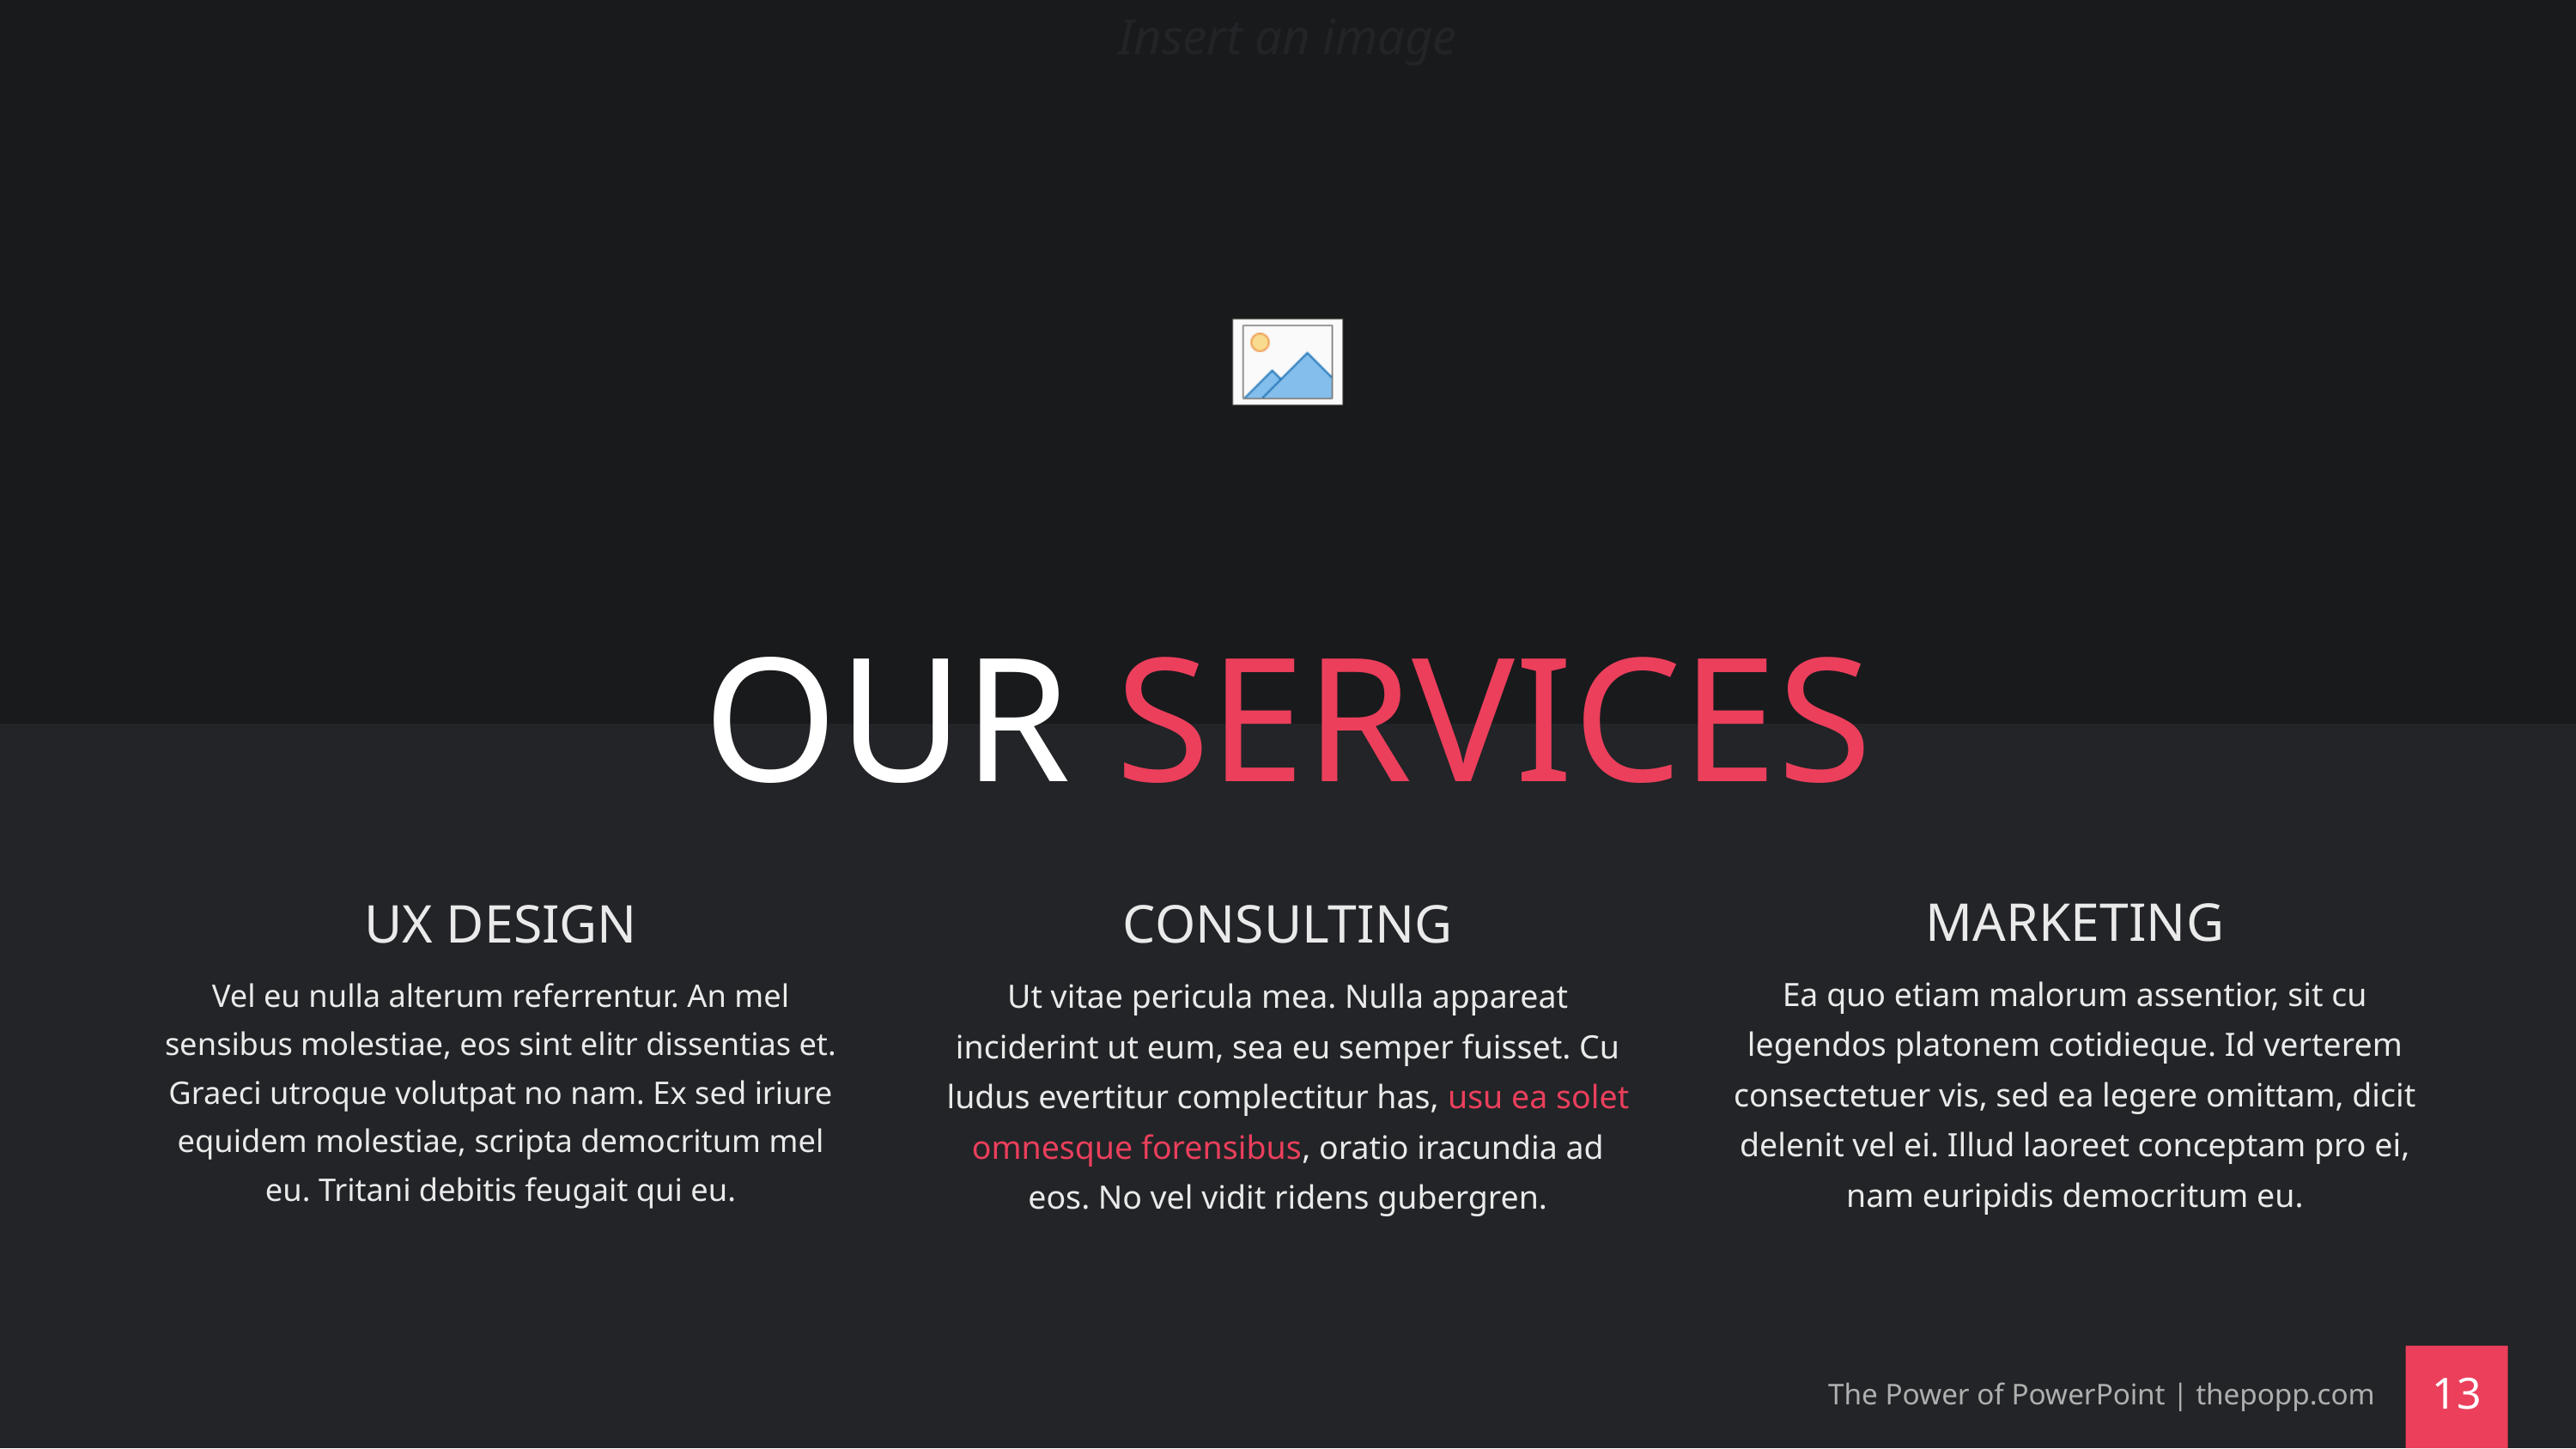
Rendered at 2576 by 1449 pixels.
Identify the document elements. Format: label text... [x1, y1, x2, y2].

list Vel eu nulla alterum referrentur. An mel sensibus molestiae, eos sint elitr dissentias et. Graeci utroque volutpat no nam. Ex sed iriure equidem molestiae, scripta democritum mel eu. Tritani debitis feugait qui eu. [143, 958, 859, 1258]
footer The Power of PowerPoint | thepopp.com [1519, 1356, 2389, 1434]
list MARKETING [1717, 882, 2433, 955]
list Ut vitae pericula mea. Nulla appareat inciderint ut eum, sea eu semper fuisset. Cu ludus evertitur complectitur has, usu ea solet omnesque forensibus, oratio iracundia ad eos. No vel vidit ridens gubergren. [930, 958, 1646, 1258]
picture [0, 0, 2576, 724]
list UX DESIGN [143, 884, 859, 958]
list Ea quo etiam malorum assentior, sit cu legendos platonem cotidieque. Id verterem consectetuer vis, sed ea legere omittam, dicit delenit vel ei. Illud laoreet conceptam pro ei, nam euripidis democritum eu. [1717, 955, 2433, 1255]
title OUR SERVICES [423, 724, 2153, 827]
list CONSULTING [930, 884, 1646, 958]
slide_number 13 [2404, 1356, 2509, 1434]
